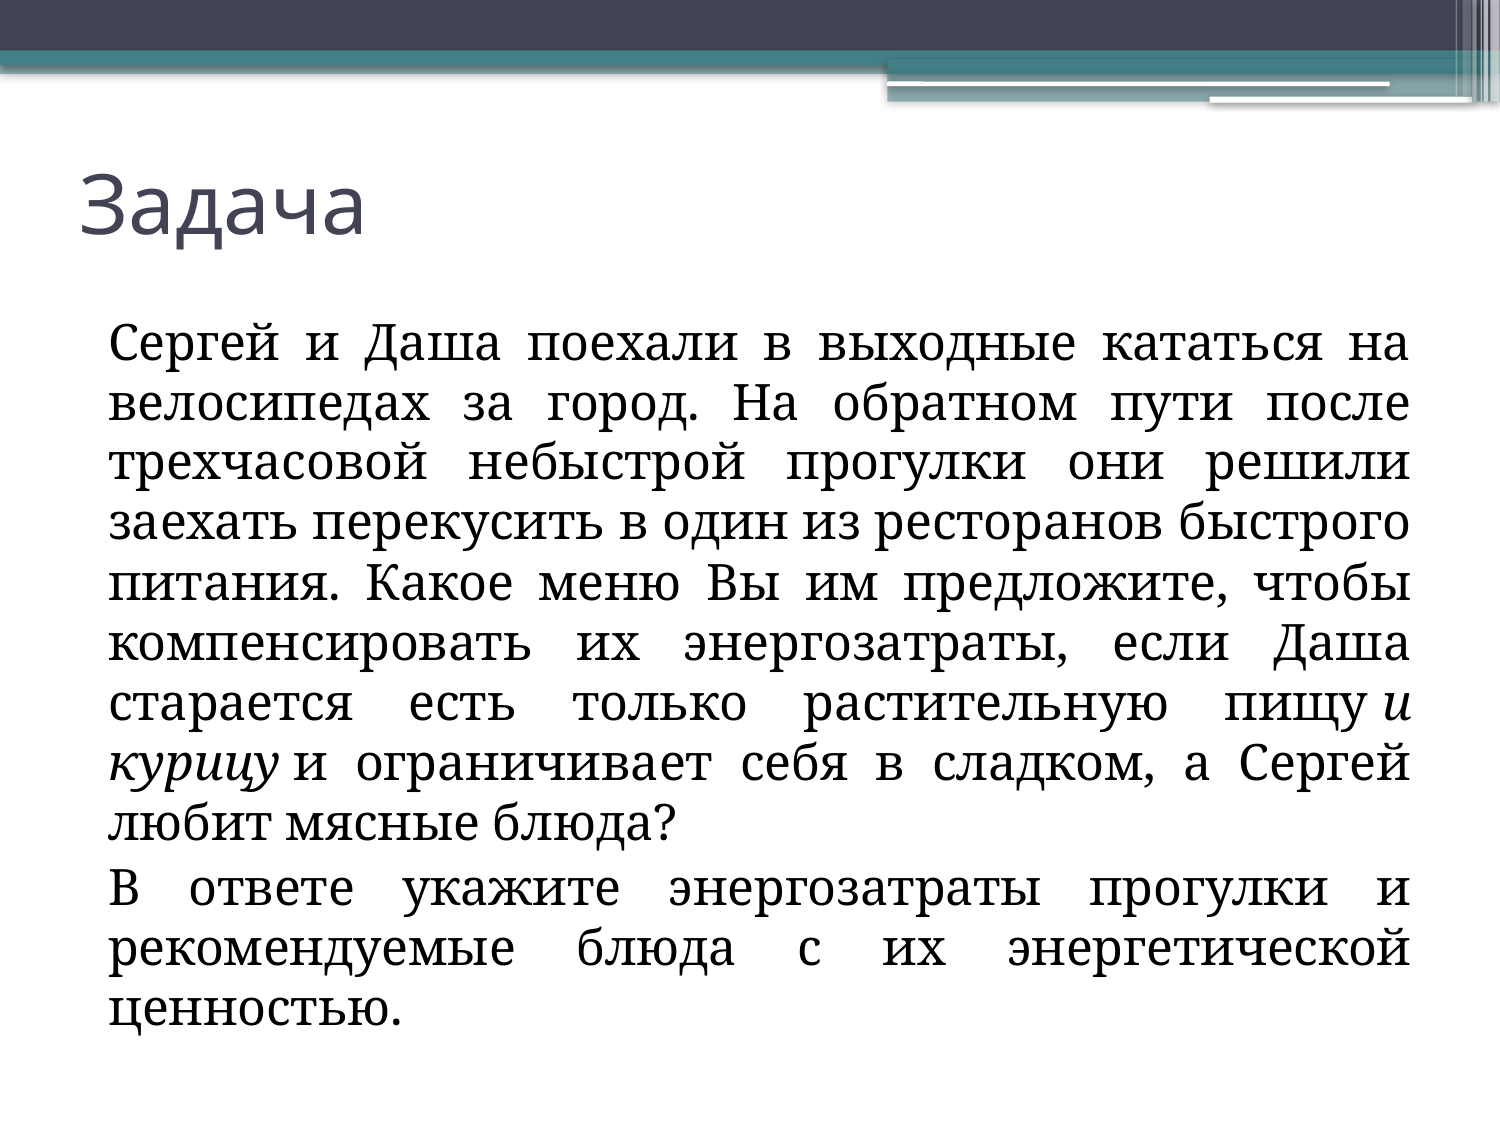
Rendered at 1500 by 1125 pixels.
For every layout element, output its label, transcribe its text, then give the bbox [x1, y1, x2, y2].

title Задача [64, 113, 1415, 289]
list Сергей и Даша поехали в выходные кататься на велосипедах за город. На обратном пути после трехчасовой небыстрой прогулки они решили заехать перекусить в один из ресторанов быстрого питания. Какое меню Вы им предложите, чтобы компенсировать их энергозатраты, если Даша старается есть только растительную пищу и курицу и ограничивает себя в сладком, а Сергей любит мясные блюда? В ответе укажите энергозатраты прогулки и рекомендуемые блюда с их энергетической ценностью. [76, 302, 1427, 1059]
